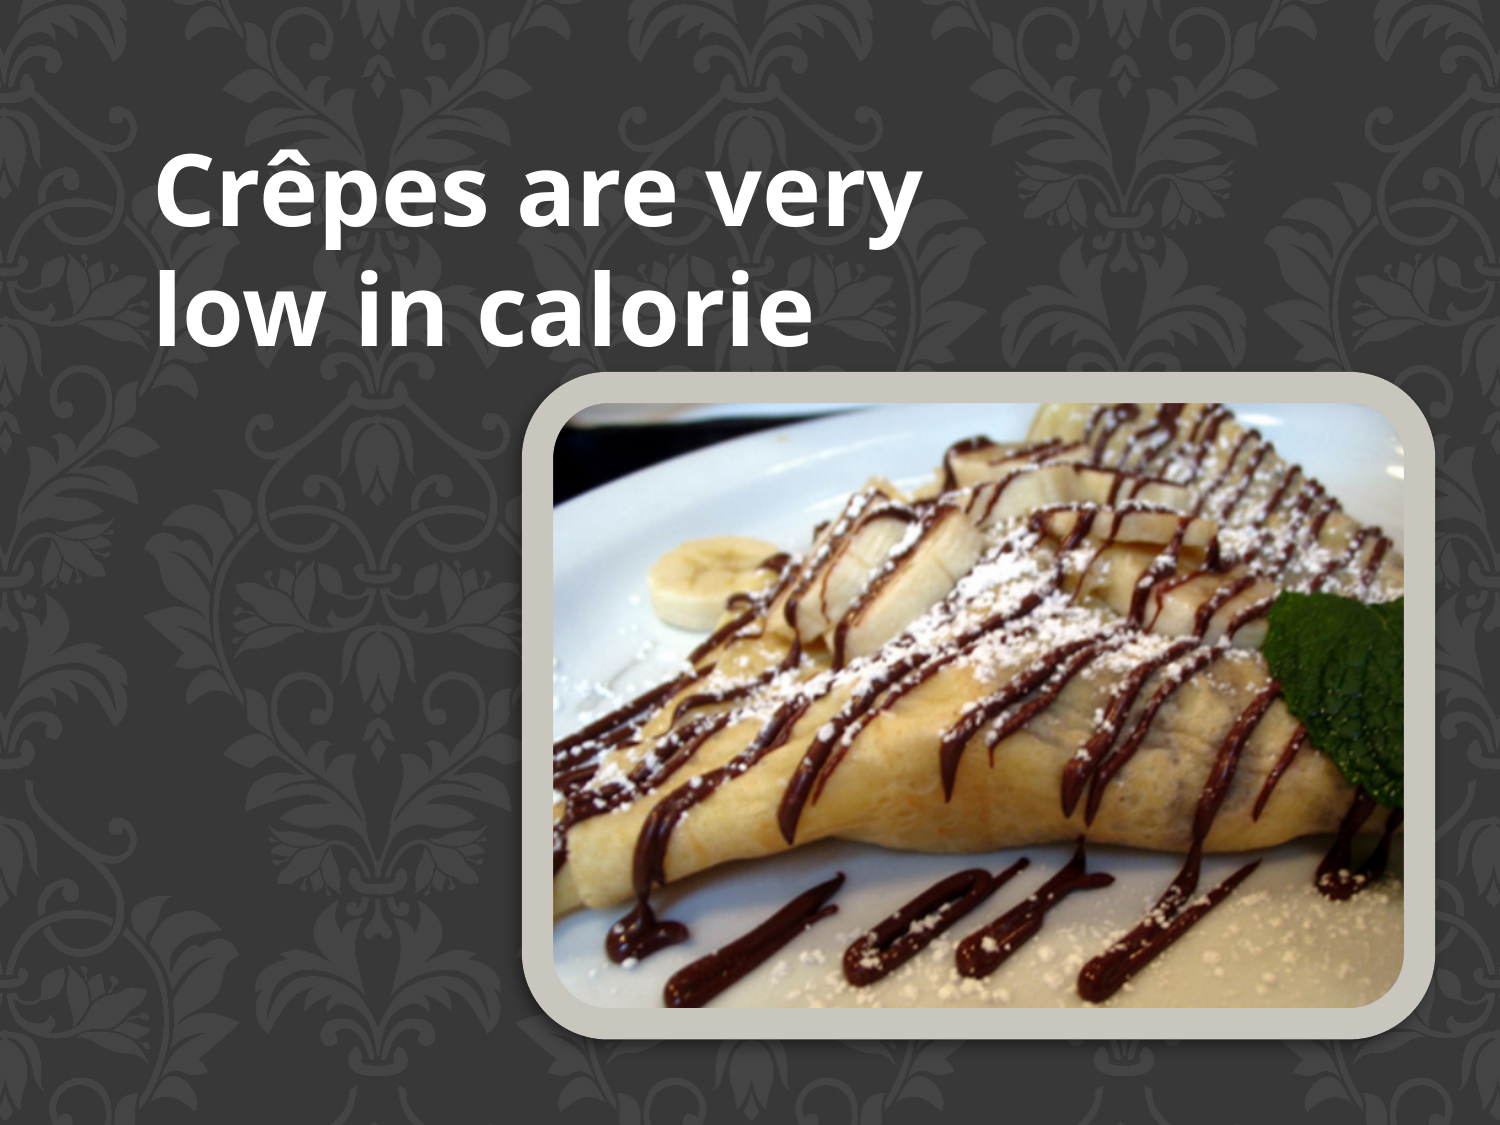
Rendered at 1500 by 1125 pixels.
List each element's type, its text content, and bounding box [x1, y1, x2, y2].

picture [537, 387, 1420, 1025]
text_box Crêpes are very low in calorie [137, 119, 1138, 374]
